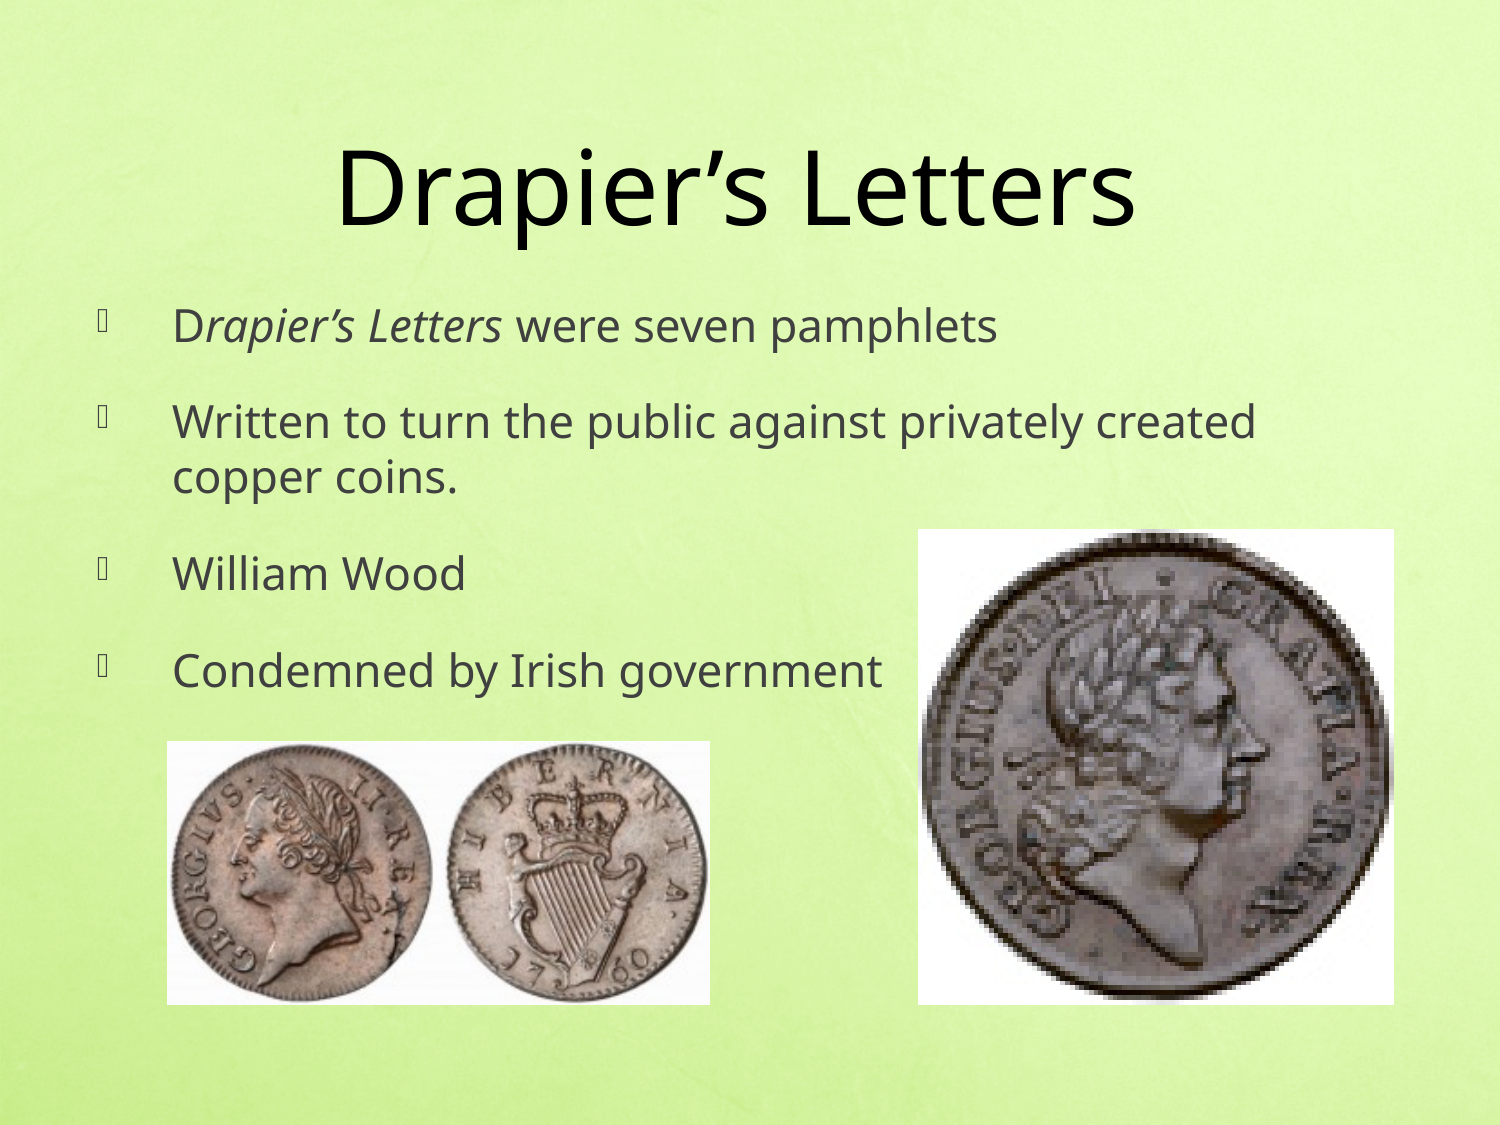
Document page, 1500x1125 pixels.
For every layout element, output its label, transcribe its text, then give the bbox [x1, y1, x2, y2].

picture [917, 528, 1396, 1007]
title Drapier’s Letters [81, 15, 1419, 254]
picture [166, 739, 712, 1007]
list Drapier’s Letters were seven pamphlets Written to turn the public against privately created copper coins. William Wood Condemned by Irish government [81, 288, 1419, 1005]
